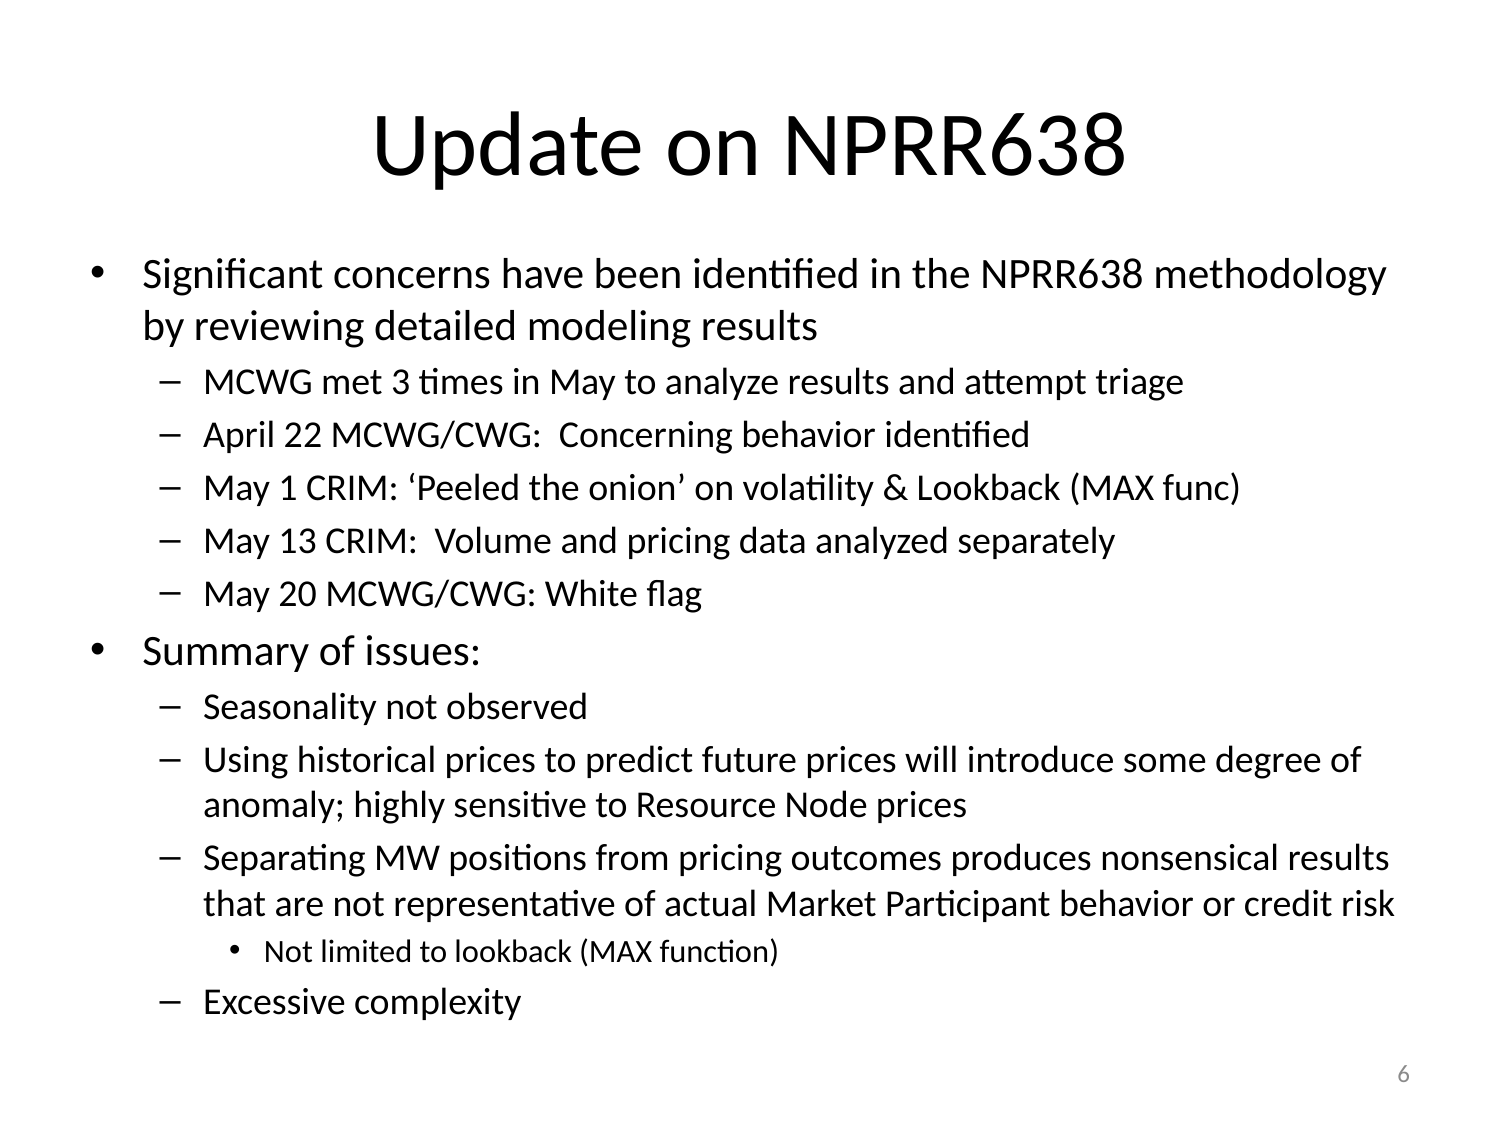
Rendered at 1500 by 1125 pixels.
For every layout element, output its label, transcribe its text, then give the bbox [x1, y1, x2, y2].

list Significant concerns have been identified in the NPRR638 methodology by reviewing detailed modeling results MCWG met 3 times in May to analyze results and attempt triage April 22 MCWG/CWG: Concerning behavior identified May 1 CRIM: ‘Peeled the onion’ on volatility & Lookback (MAX func) May 13 CRIM: Volume and pricing data analyzed separately May 20 MCWG/CWG: White flag Summary of issues: Seasonality not observed Using historical prices to predict future prices will introduce some degree of anomaly; highly sensitive to Resource Node prices Separating MW positions from pricing outcomes produces nonsensical results that are not representative of actual Market Participant behavior or credit risk Not limited to lookback (MAX function) Excessive complexity [75, 237, 1425, 1088]
slide_number 6 [1074, 1042, 1425, 1103]
title Update on NPRR638 [75, 45, 1425, 233]
